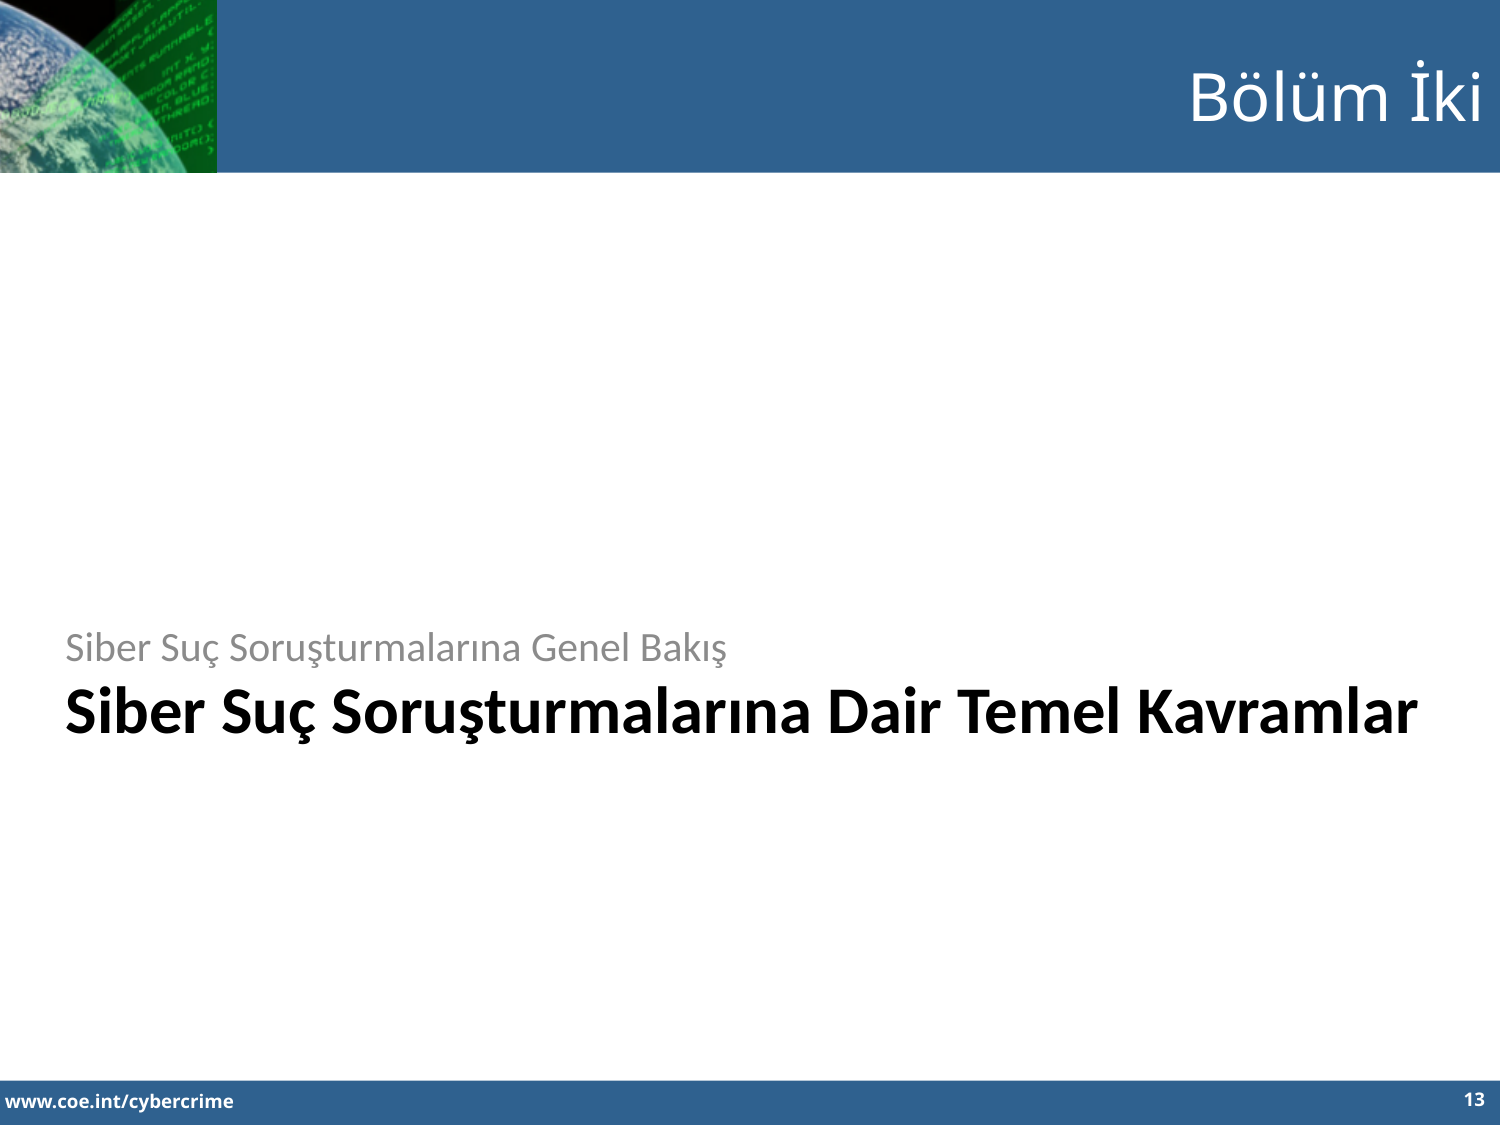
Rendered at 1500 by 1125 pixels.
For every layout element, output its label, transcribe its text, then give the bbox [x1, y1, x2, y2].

picture [0, 1, 217, 173]
text_box Siber Suç Soruşturmalarına Dair Temel Kavramlar [50, 675, 1450, 754]
text_box Bölüm İki [309, 18, 1500, 171]
slide_number 13 [1149, 1079, 1500, 1125]
text_box Siber Suç Soruşturmalarına Genel Bakış [50, 617, 1326, 675]
